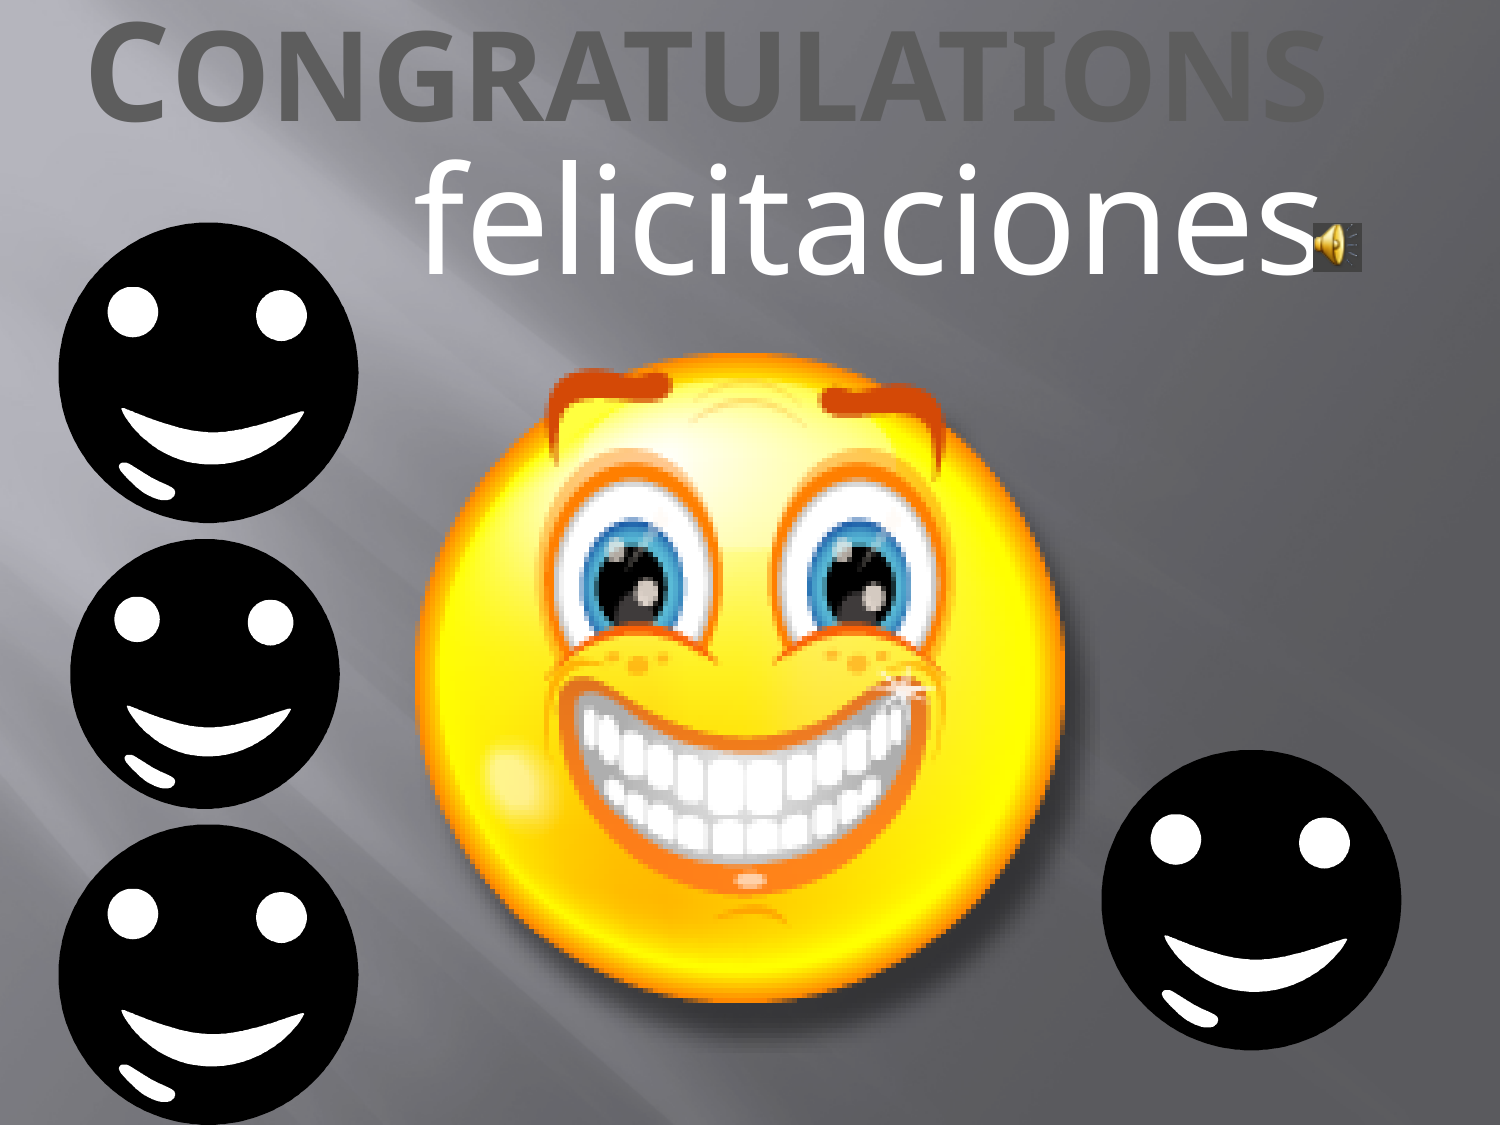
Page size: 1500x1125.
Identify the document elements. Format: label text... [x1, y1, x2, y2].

text_box felicitaciones [399, 117, 1342, 312]
picture [1101, 749, 1402, 1051]
picture [1312, 222, 1363, 273]
picture [386, 339, 1100, 1053]
picture [70, 538, 341, 810]
picture [58, 824, 359, 1125]
text_box CONGRATULATIONS [68, 0, 1345, 157]
picture [58, 222, 359, 524]
